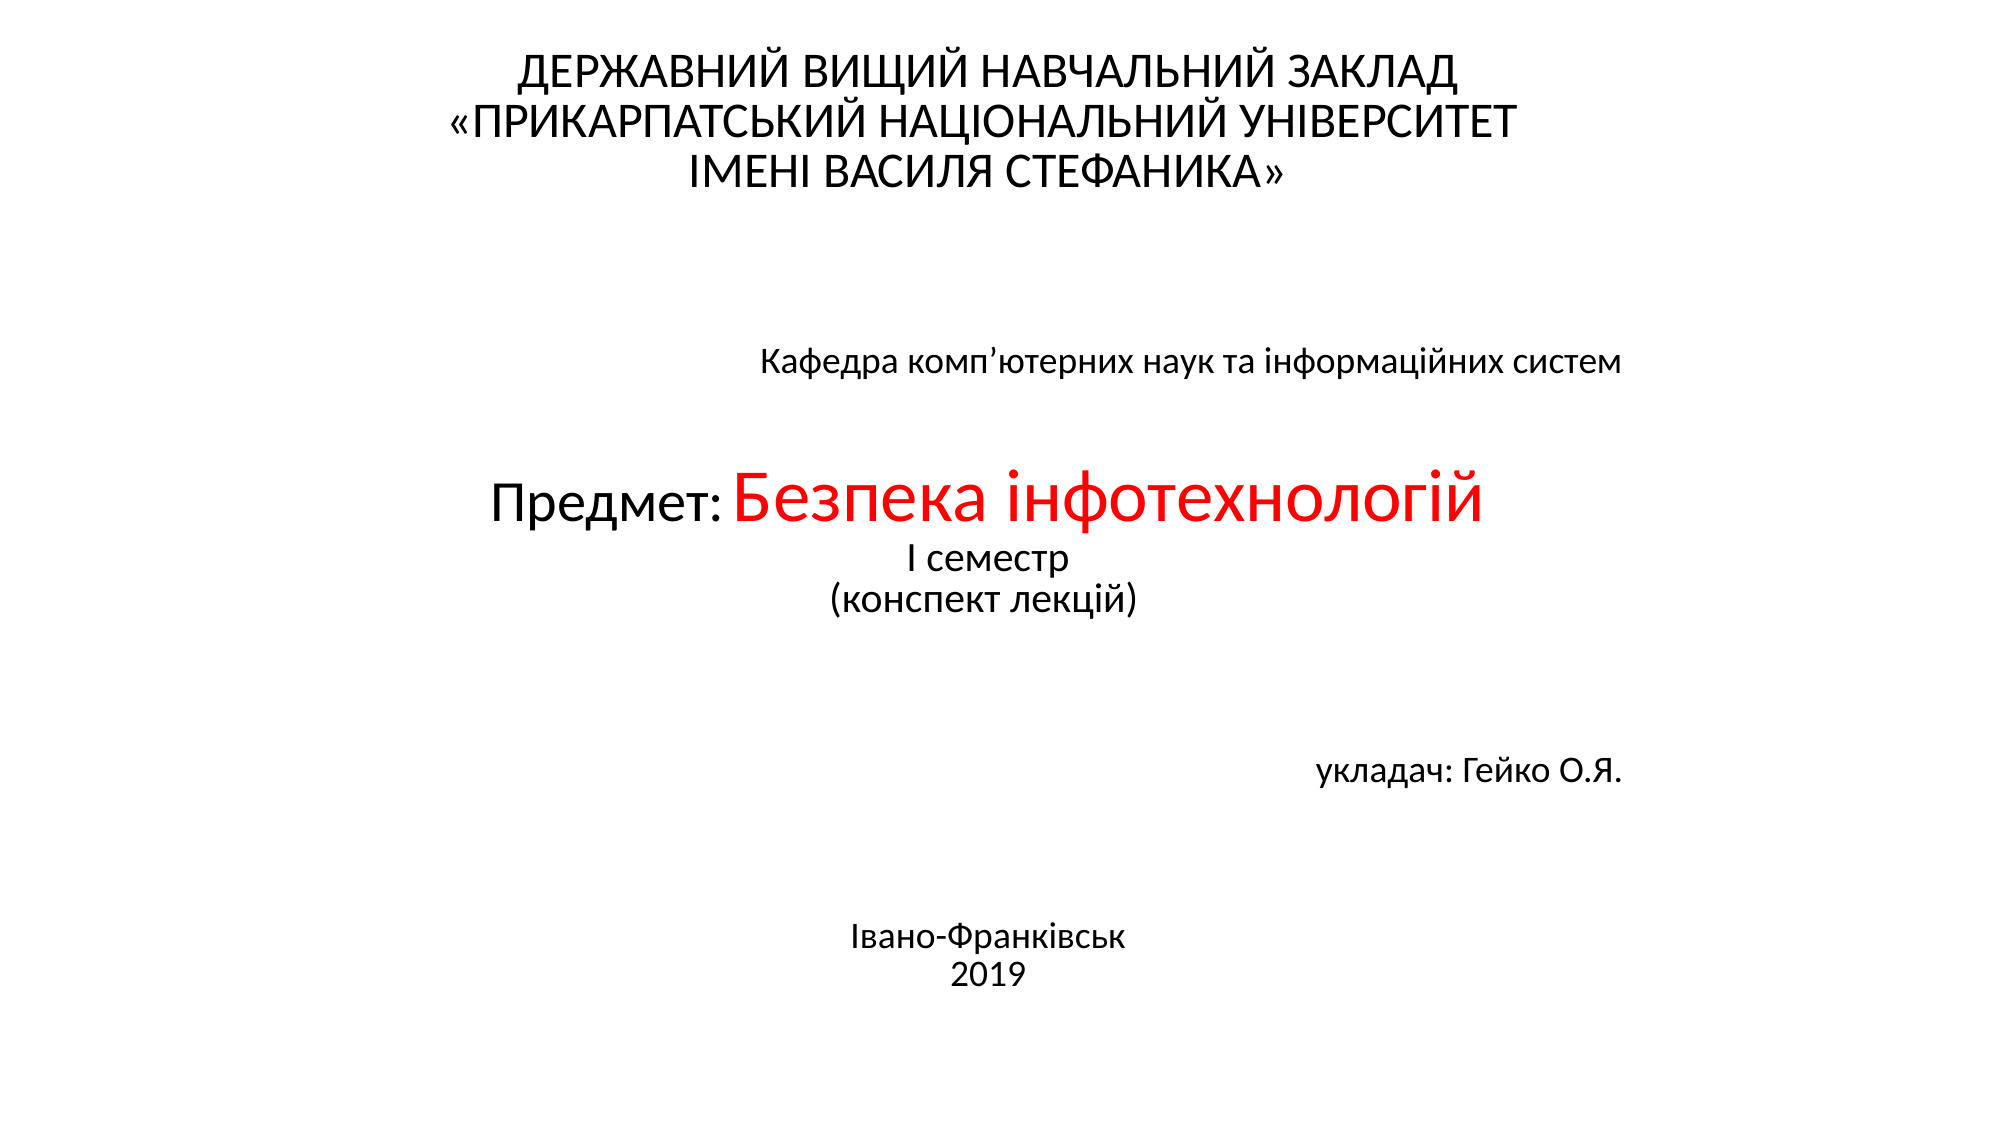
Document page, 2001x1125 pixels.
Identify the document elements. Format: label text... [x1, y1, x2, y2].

table_cell Предмет: Безпека інфотехнологій І семестр (конспект лекцій) [339, 457, 1638, 709]
table_cell Кафедра комп’ютерних наук та інформаційних систем [339, 338, 1638, 457]
table_cell укладач: Гейко О.Я. [339, 709, 1638, 913]
table_header ДЕРЖАВНИЙ ВИЩИЙ НАВЧАЛЬНИЙ ЗАКЛАД «ПРИКАРПАТСЬКИЙ НАЦІОНАЛЬНИЙ УНІВЕРСИТЕТ ІМЕНІ ВАСИЛЯ СТЕФАНИКА» [339, 43, 1638, 338]
table_cell Івано-Франківськ 2019 [339, 913, 1638, 1017]
